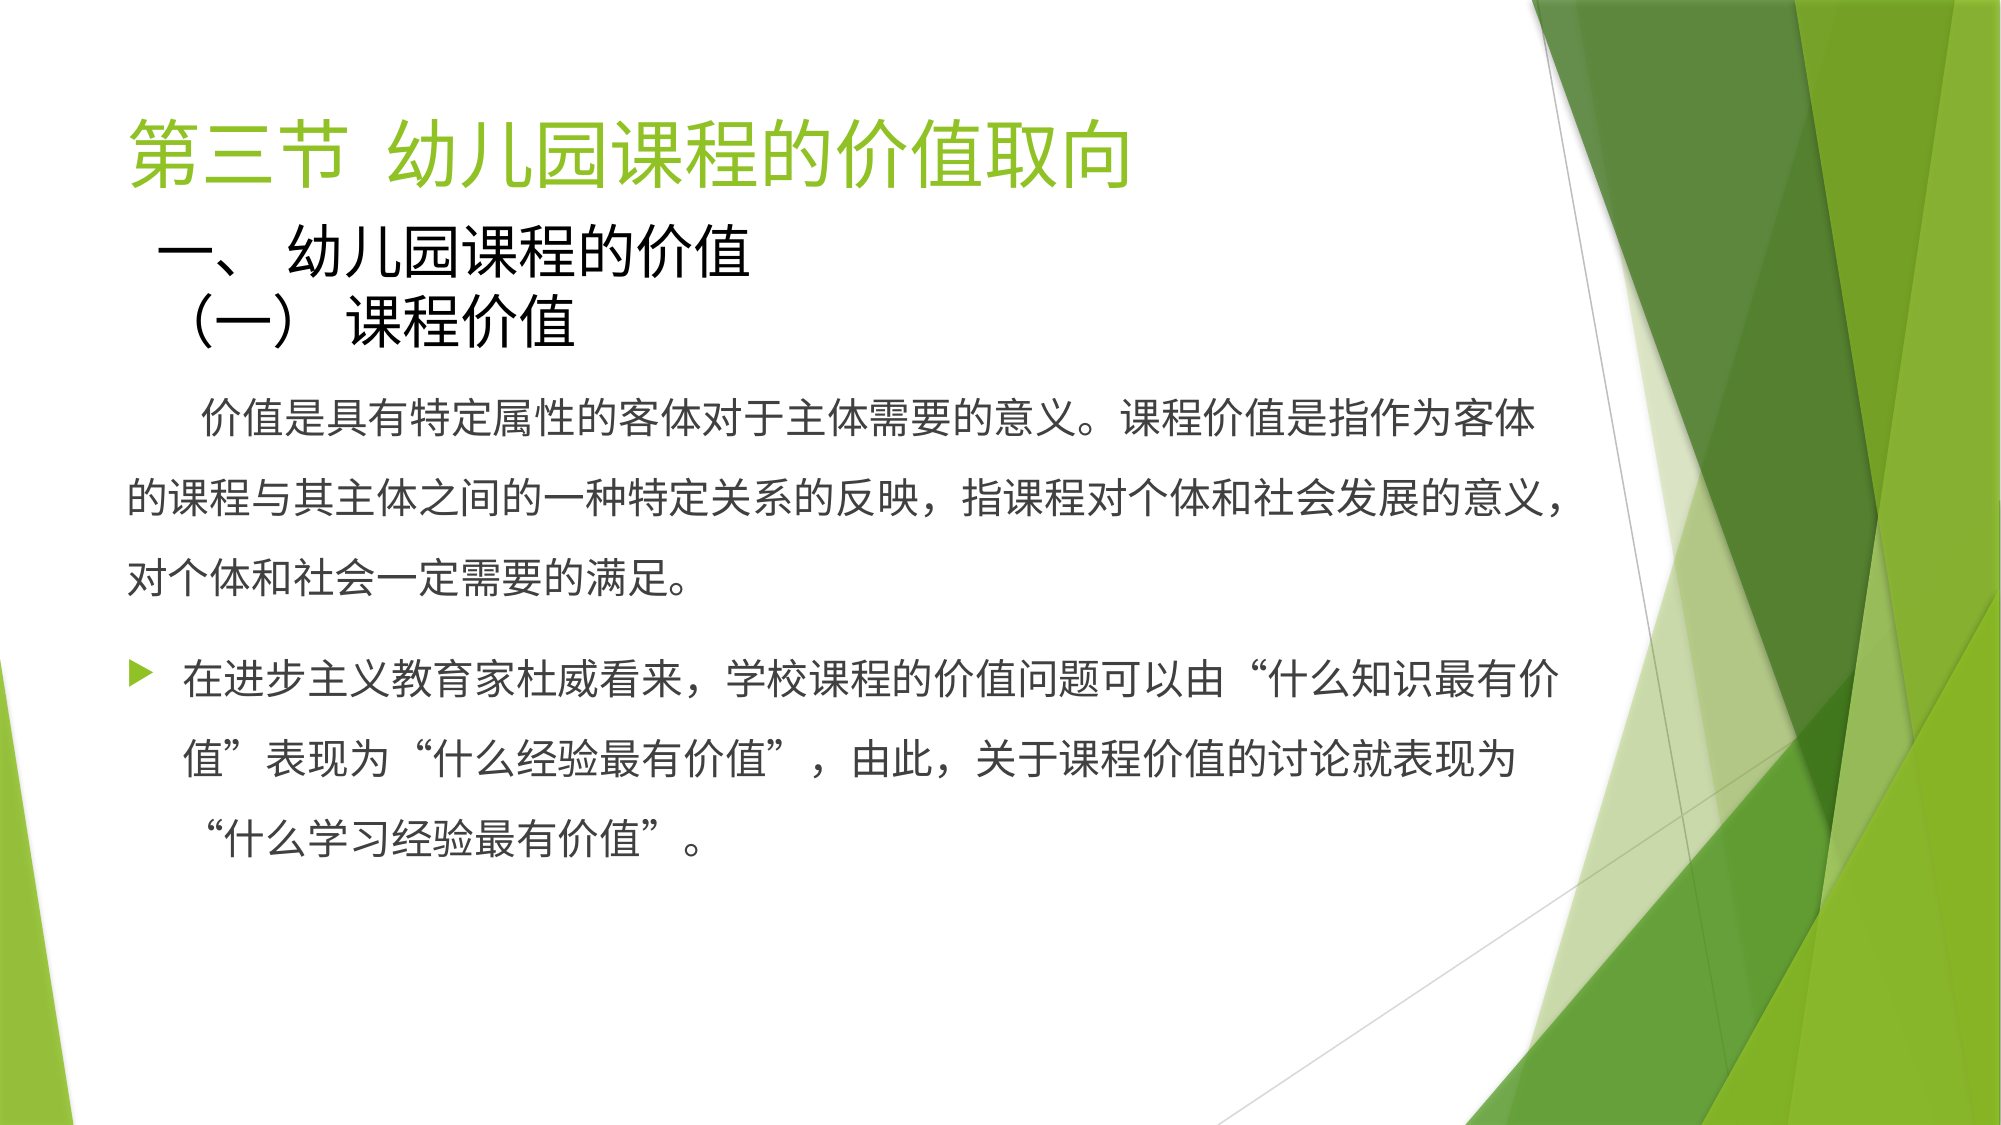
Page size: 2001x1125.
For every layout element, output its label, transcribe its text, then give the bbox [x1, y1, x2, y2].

title 第三节 幼儿园课程的价值取向 [111, 99, 1522, 317]
list 价值是具有特定属性的客体对于主体需要的意义。课程价值是指作为客体的课程与其主体之间的一种特定关系的反映，指课程对个体和社会发展的意义，对个体和社会一定需要的满足。 在进步主义教育家杜威看来，学校课程的价值问题可以由“什么知识最有价值”表现为“什么经验最有价值”，由此，关于课程价值的讨论就表现为“什么学习经验最有价值”。 [111, 354, 1590, 1125]
text_box 一、 幼儿园课程的价值 （一） 课程价值 [141, 208, 1451, 354]
